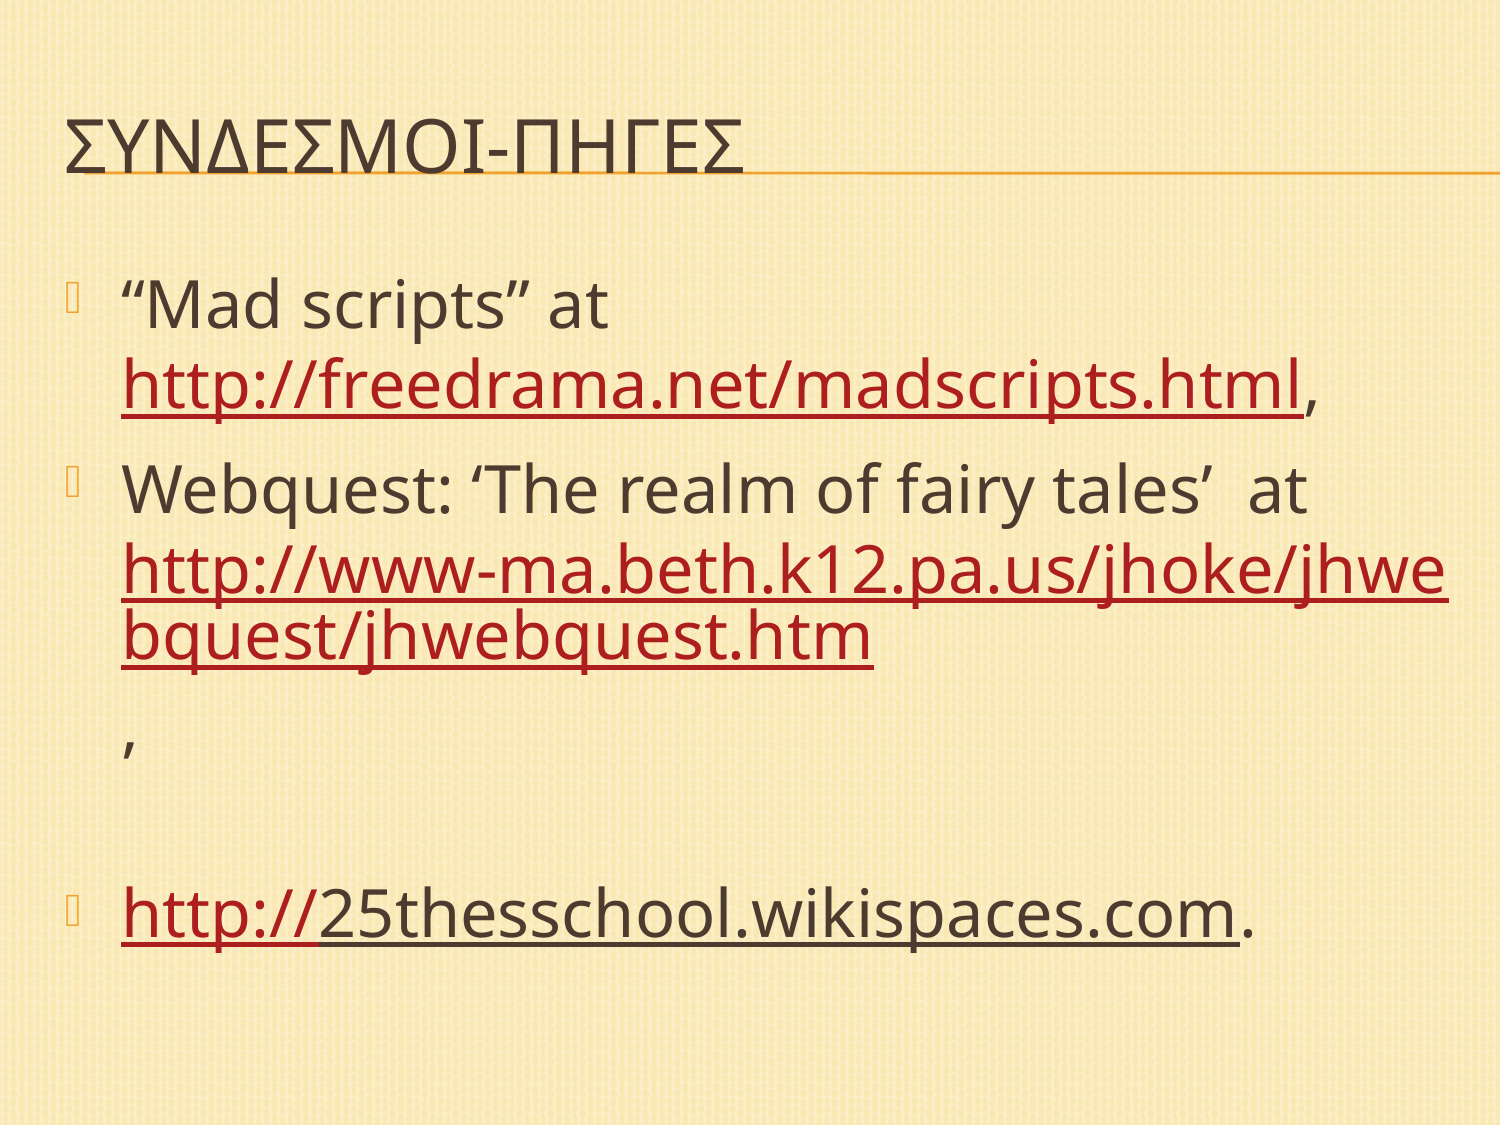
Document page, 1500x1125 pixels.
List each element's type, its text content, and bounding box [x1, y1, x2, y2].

title Συνδεσμοι-πηγεσ [50, 75, 1475, 213]
list “Mad scripts” at http://freedrama.net/madscripts.html, Webquest: ‘The realm of fairy tales’ at http://www-ma.beth.k12.pa.us/jhoke/jhwebquest/jhwebquest.htm, http://25thesschool.wikispaces.com. [50, 254, 1475, 998]
